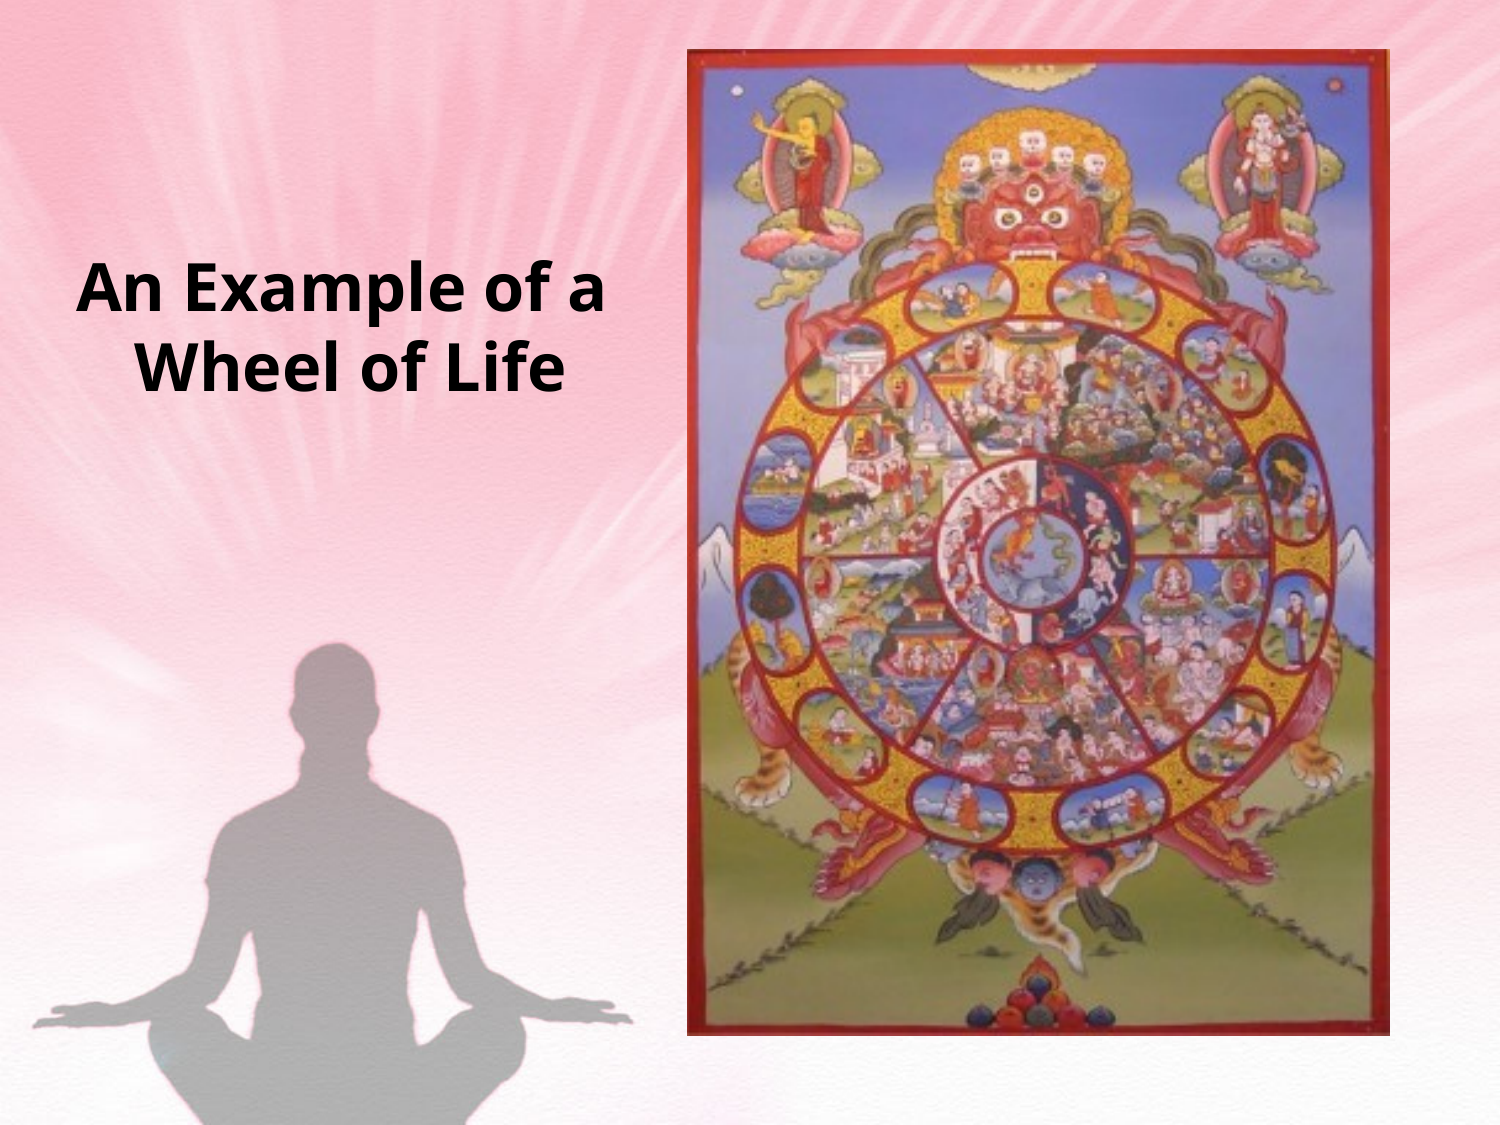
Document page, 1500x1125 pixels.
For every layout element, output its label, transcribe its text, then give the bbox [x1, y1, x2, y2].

text_box An Example of a Wheel of Life [61, 237, 641, 413]
picture [0, 0, 1500, 1125]
